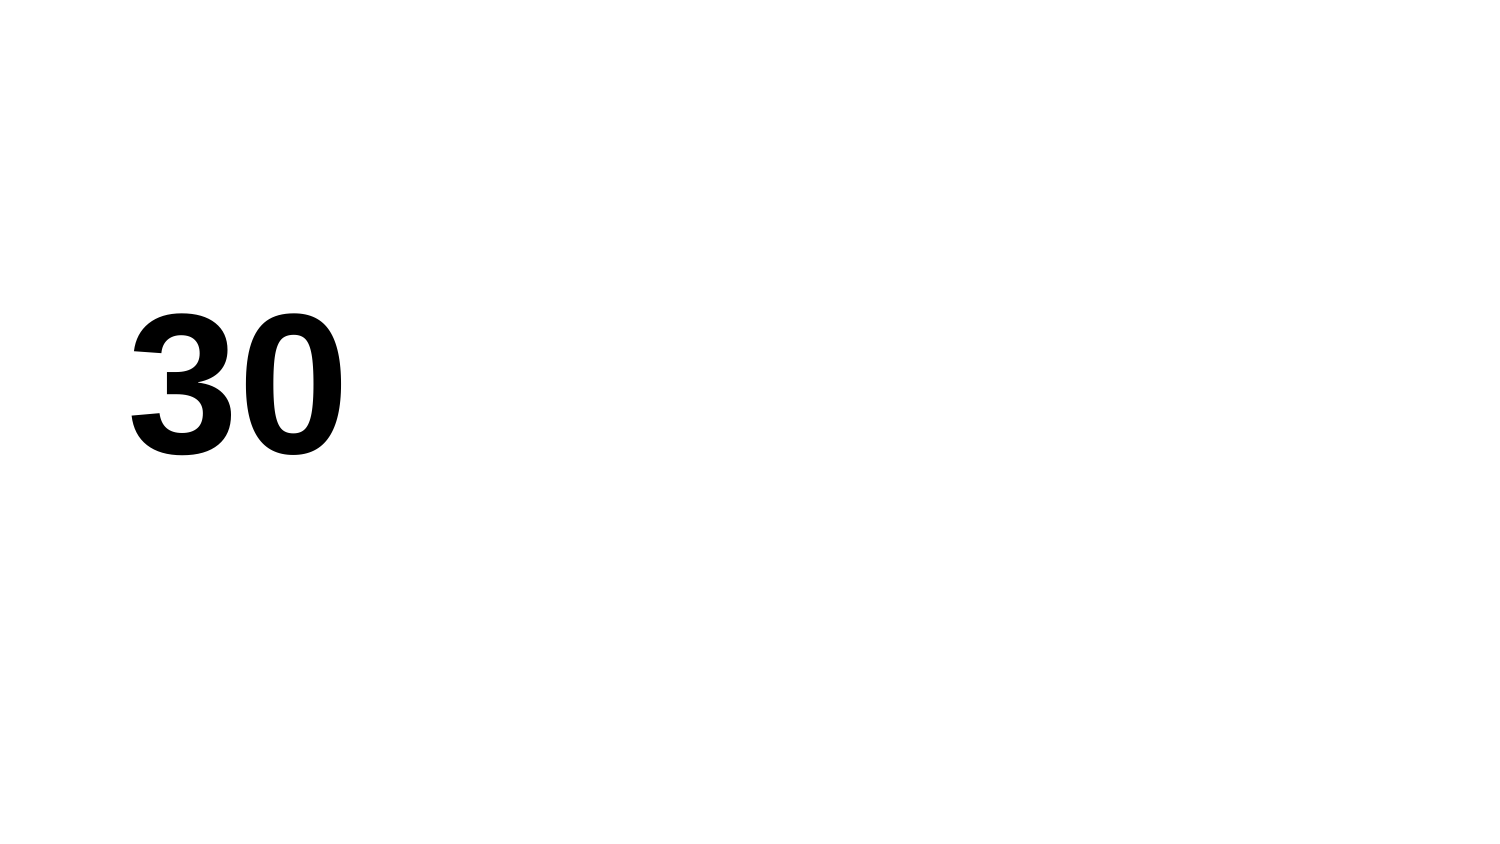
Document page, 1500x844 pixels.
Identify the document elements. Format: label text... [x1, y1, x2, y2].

text_box 30 [112, 235, 1388, 509]
